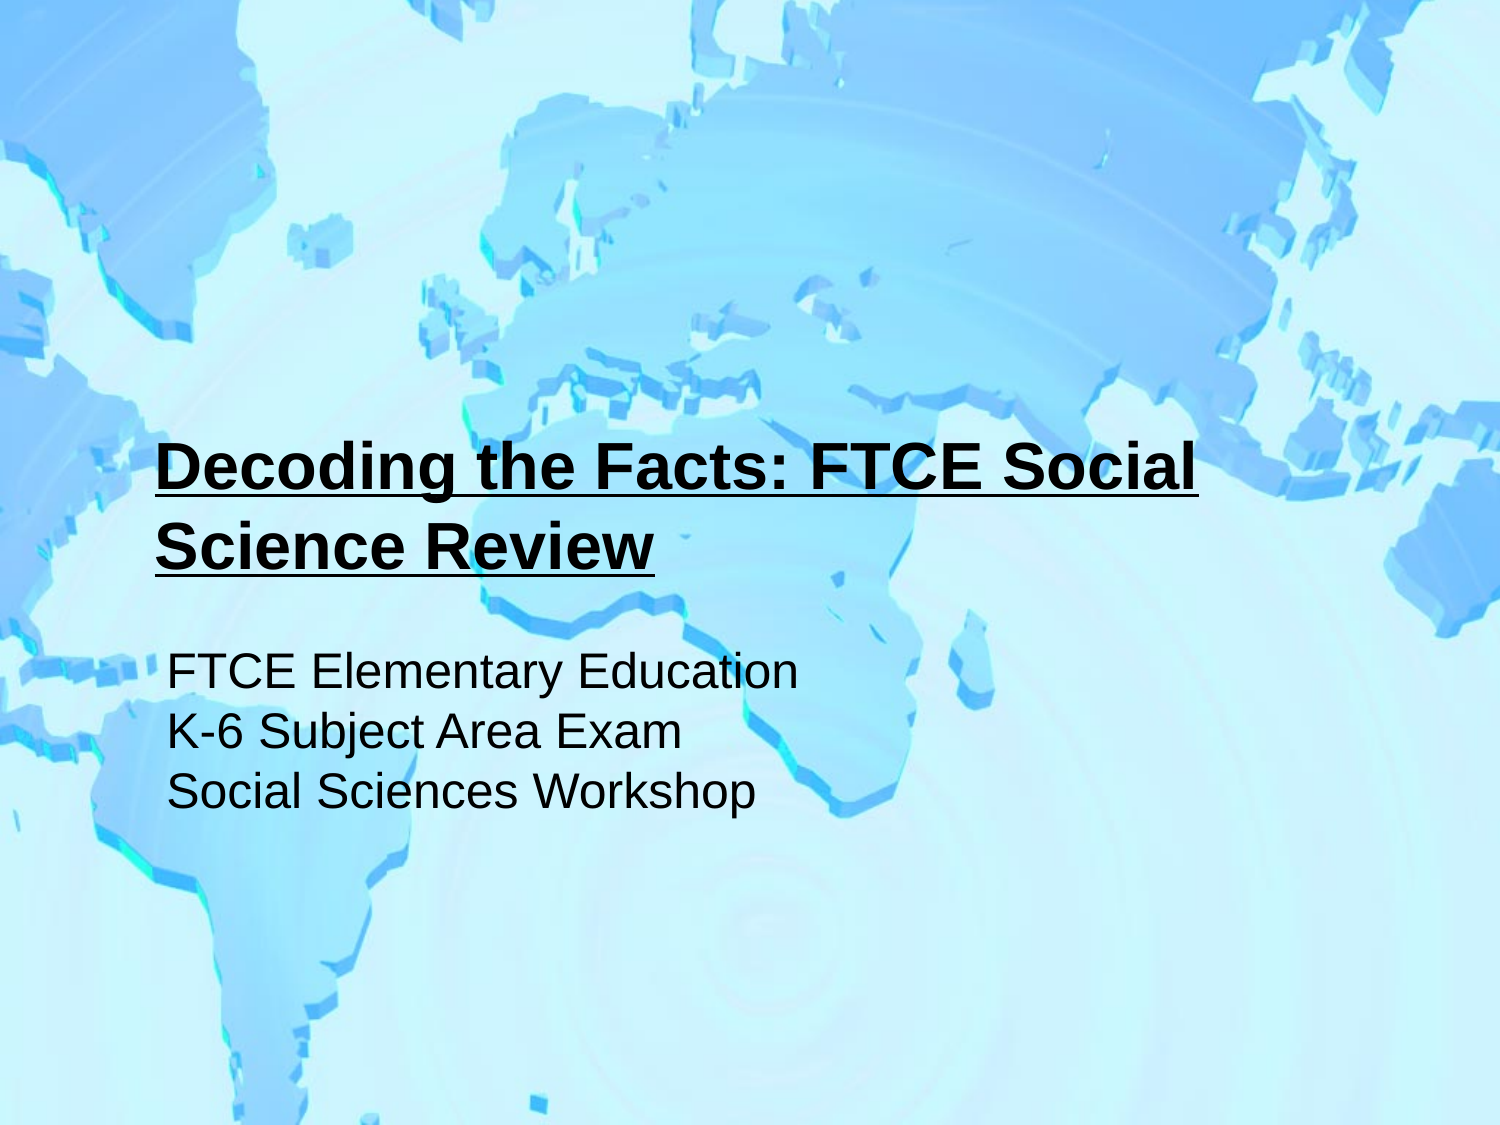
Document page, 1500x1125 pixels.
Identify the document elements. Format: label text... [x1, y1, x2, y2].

title Decoding the Facts: FTCE Social Science Review [139, 349, 1231, 591]
picture [0, 0, 1500, 1125]
subtitle FTCE Elementary Education K-6 Subject Area Exam Social Sciences Workshop [151, 631, 827, 919]
